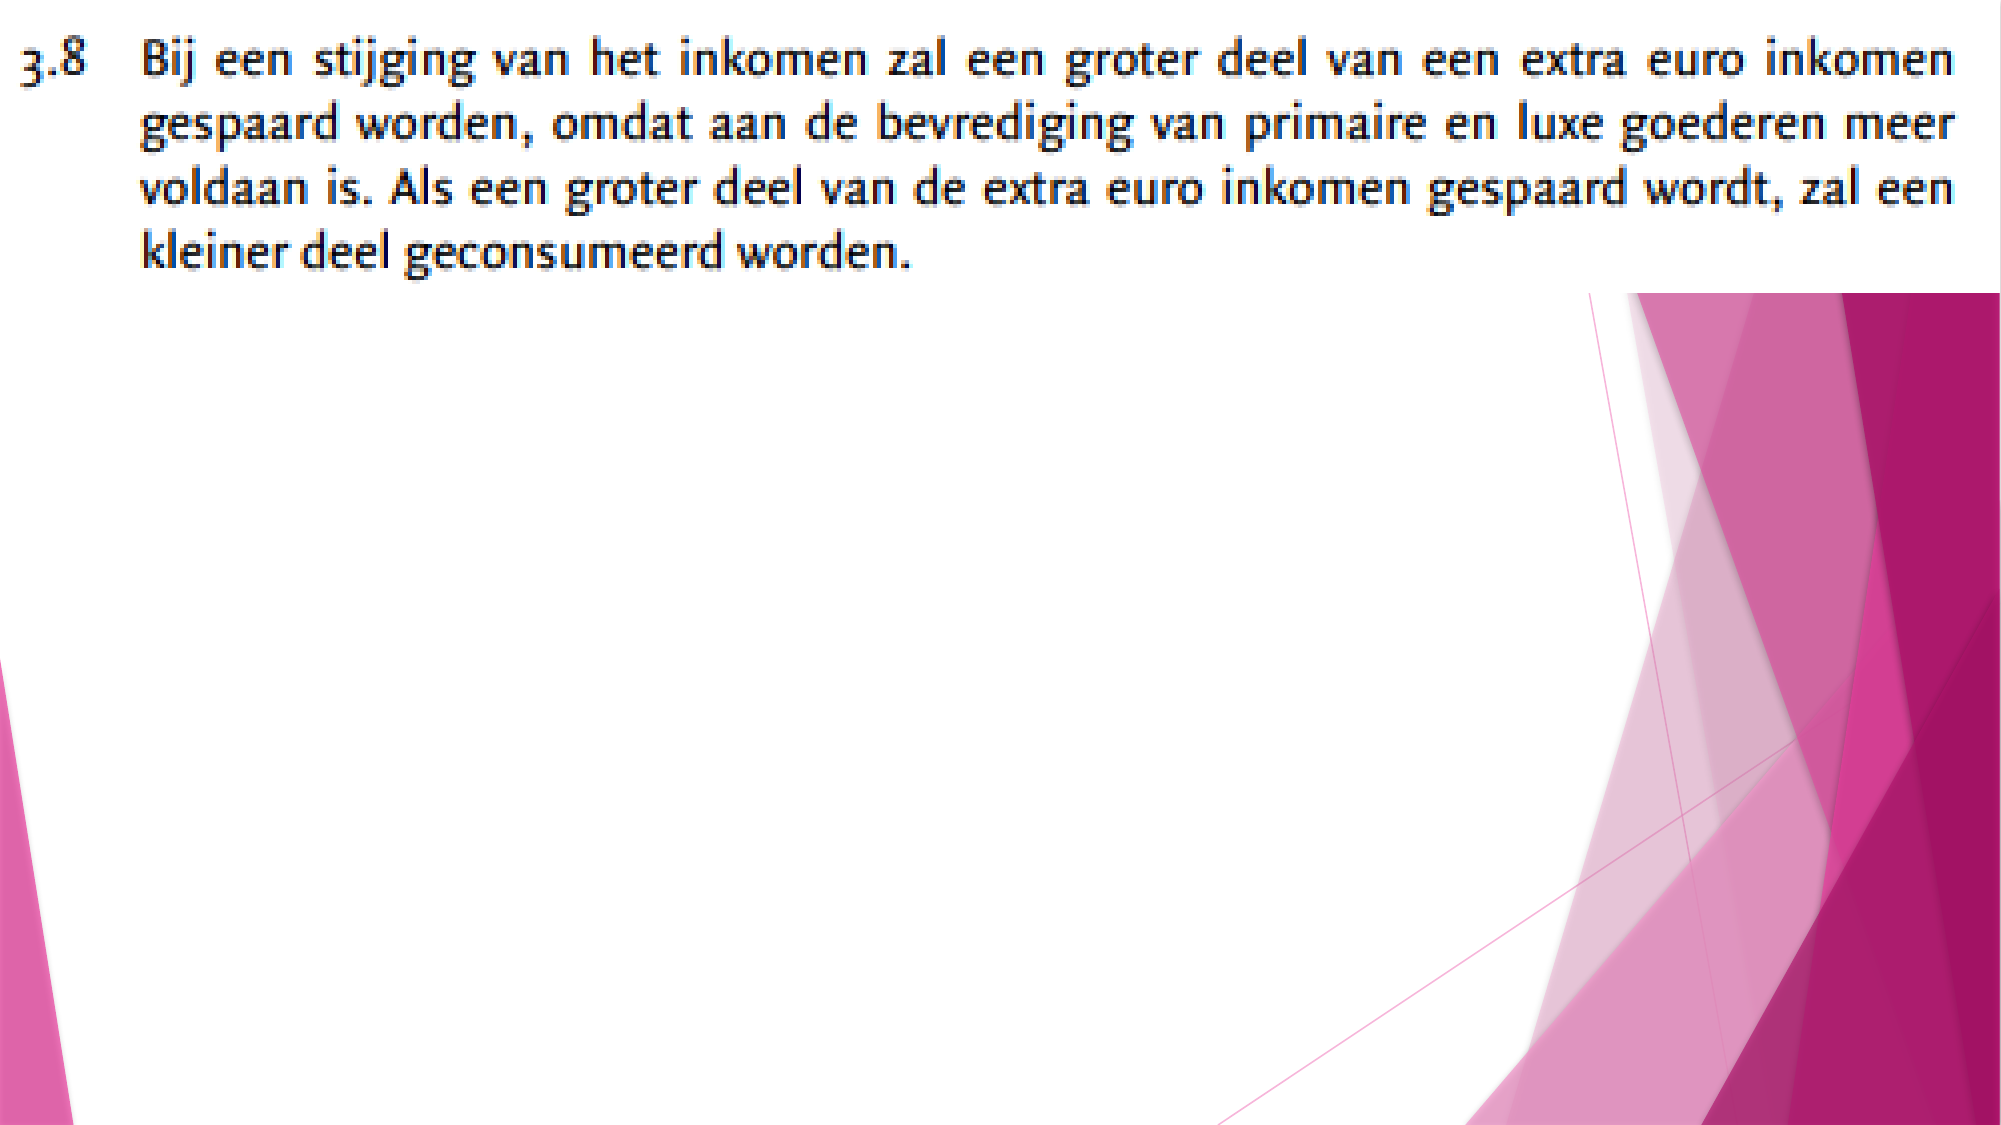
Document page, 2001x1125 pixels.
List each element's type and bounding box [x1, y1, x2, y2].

picture [0, 0, 2000, 293]
